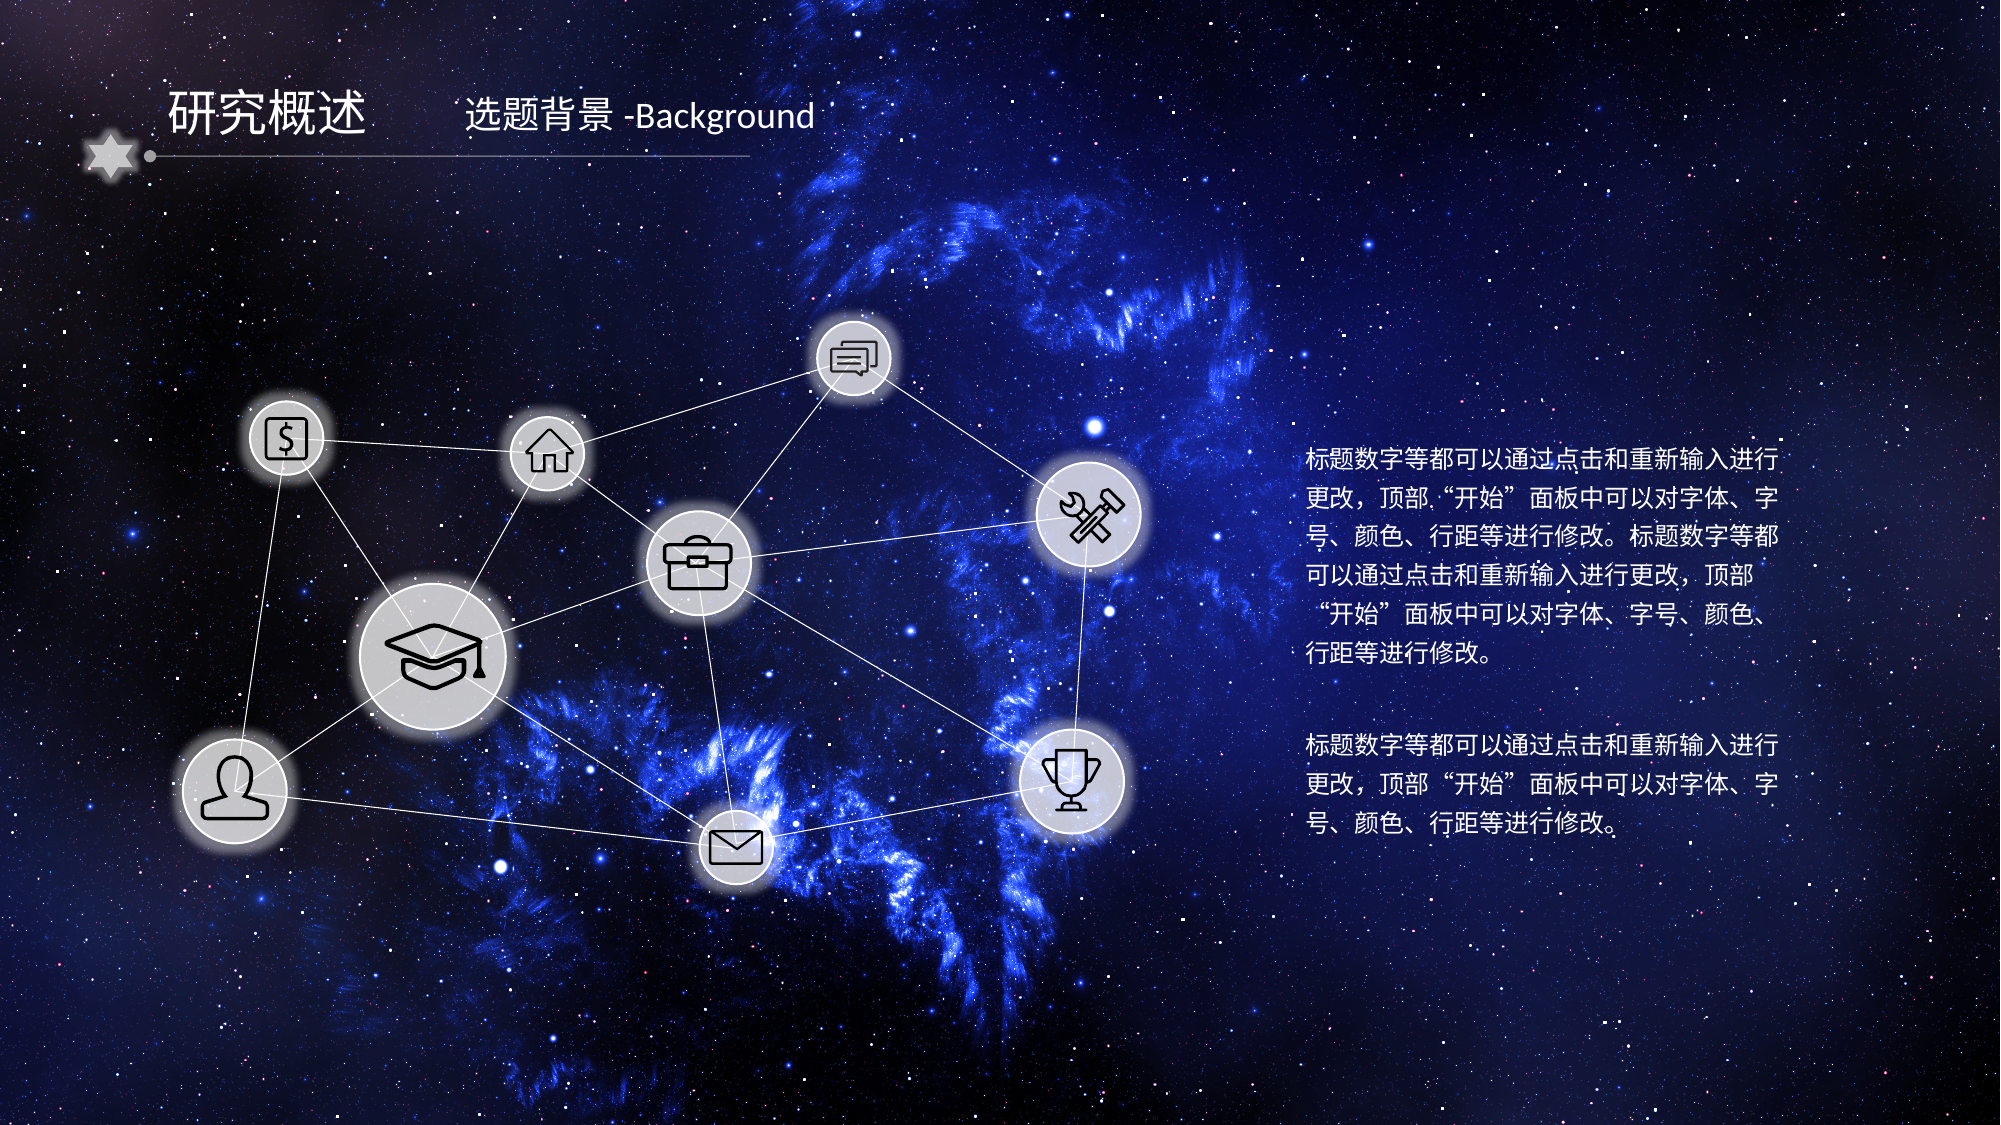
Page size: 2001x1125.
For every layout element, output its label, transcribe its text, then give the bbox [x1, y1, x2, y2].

text_box [1073, 801, 1088, 812]
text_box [695, 564, 699, 656]
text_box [699, 563, 1073, 782]
list 研究概述 [153, 80, 408, 150]
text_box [433, 438, 547, 453]
picture [0, 0, 2000, 1125]
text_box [286, 438, 433, 659]
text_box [854, 358, 1089, 514]
text_box [1073, 731, 1126, 835]
text_box [248, 400, 325, 438]
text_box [384, 623, 486, 691]
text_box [264, 417, 309, 461]
text_box [708, 844, 764, 865]
text_box 标题数字等都可以通过点击和重新输入进行更改，顶部“开始”面板中可以对字体、字号、颜色、行距等进行修改。标题数字等都可以通过点击和重新输入进行更改，顶部“开始”面板中可以对字体、字号、颜色、行距等进行修改。 [1293, 428, 1797, 713]
text_box [816, 320, 892, 358]
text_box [234, 791, 733, 849]
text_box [432, 656, 735, 848]
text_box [1059, 488, 1126, 544]
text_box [432, 563, 695, 656]
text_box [830, 340, 878, 377]
text_box [538, 429, 547, 438]
text_box [513, 416, 547, 438]
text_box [287, 659, 432, 791]
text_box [432, 453, 547, 563]
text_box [1073, 564, 1089, 782]
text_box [736, 782, 1073, 844]
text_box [547, 453, 696, 564]
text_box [547, 358, 695, 453]
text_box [699, 514, 1089, 564]
text_box [698, 844, 774, 886]
text_box [200, 755, 234, 821]
text_box 标题数字等都可以通过点击和重新输入进行更改，顶部“开始”面板中可以对字体、字号、颜色、行距等进行修改。 [1293, 714, 1797, 843]
list 选题背景-Background [450, 88, 921, 150]
text_box [1073, 758, 1102, 798]
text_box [234, 438, 287, 791]
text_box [695, 358, 854, 564]
text_box [1089, 461, 1142, 568]
text_box [181, 738, 234, 845]
